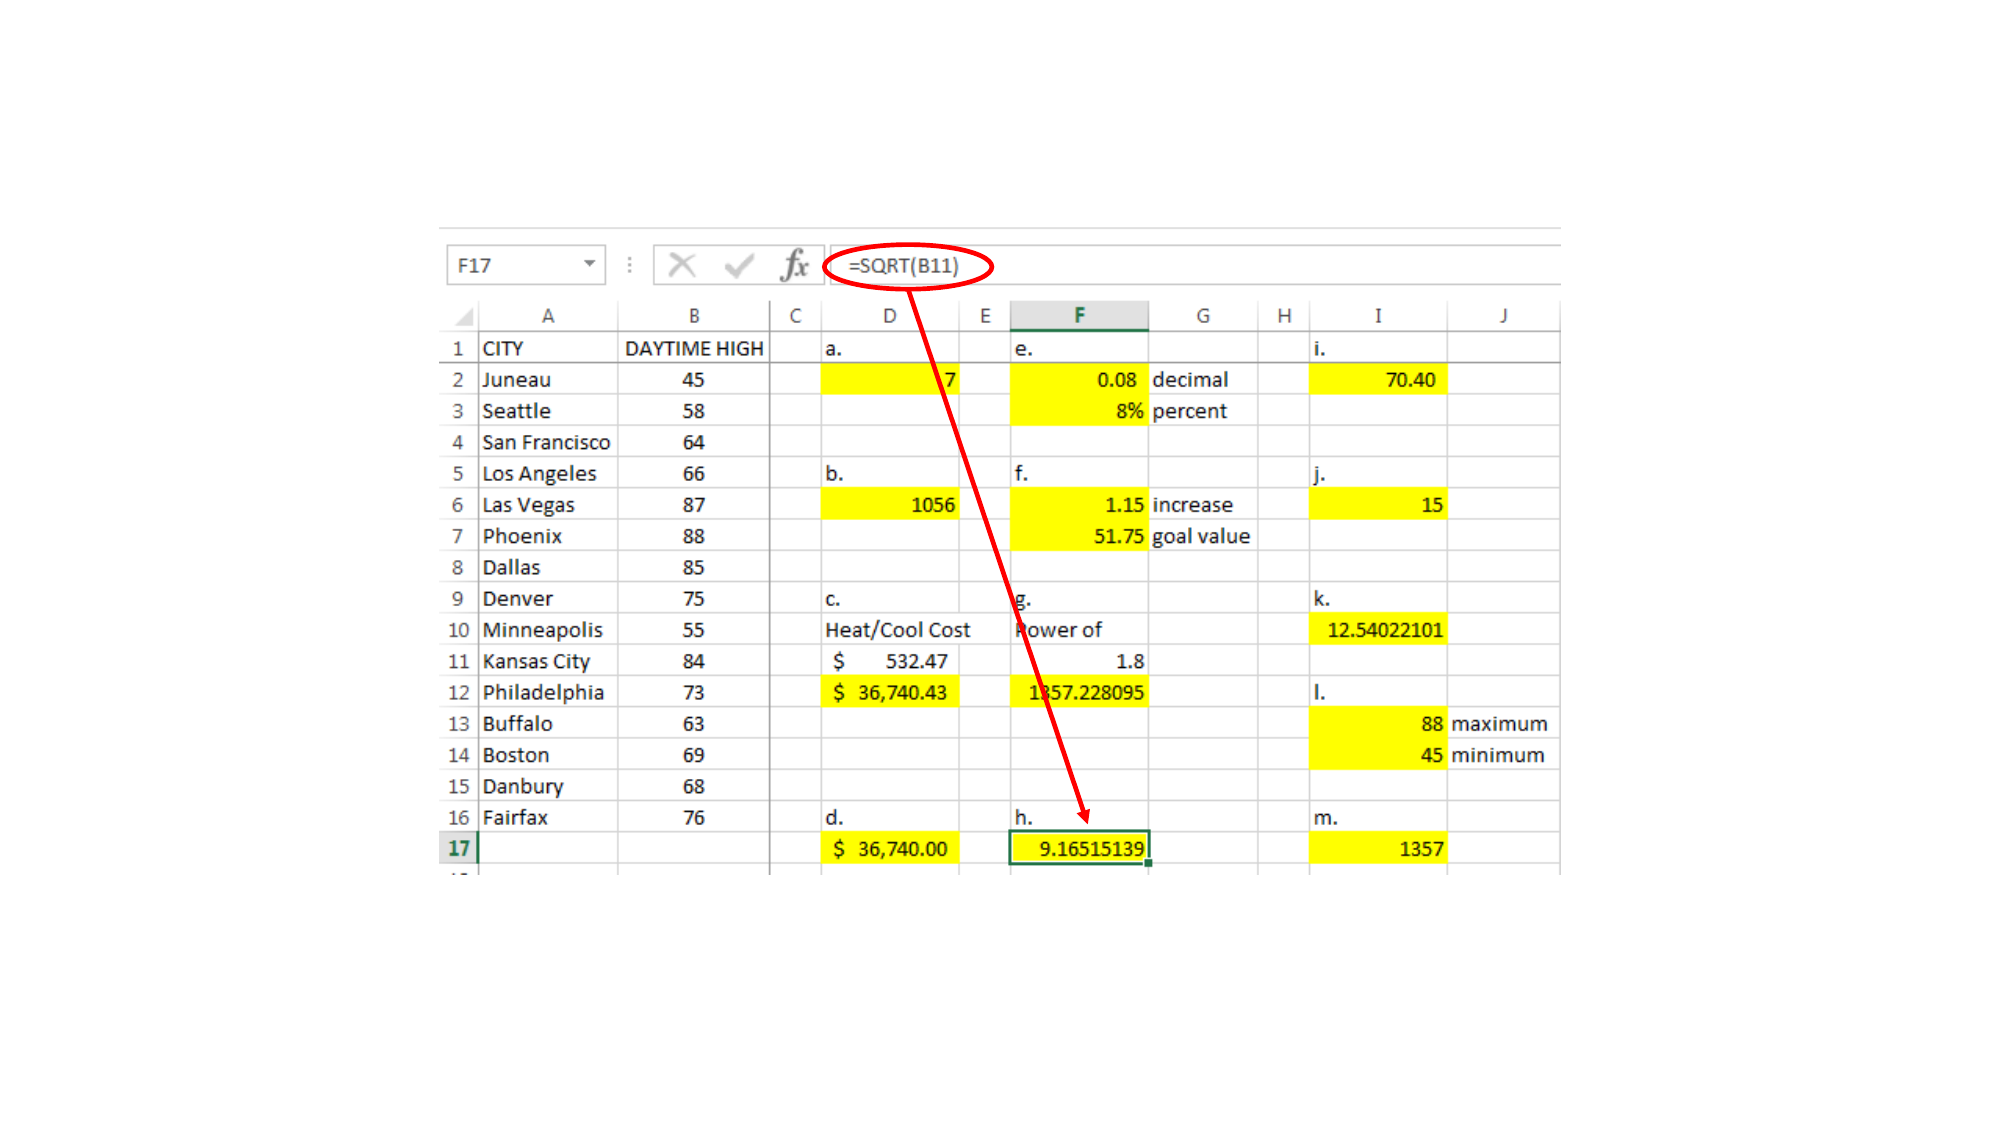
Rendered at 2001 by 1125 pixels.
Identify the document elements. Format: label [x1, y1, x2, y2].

list [439, 226, 1561, 875]
text_box [908, 289, 1088, 825]
